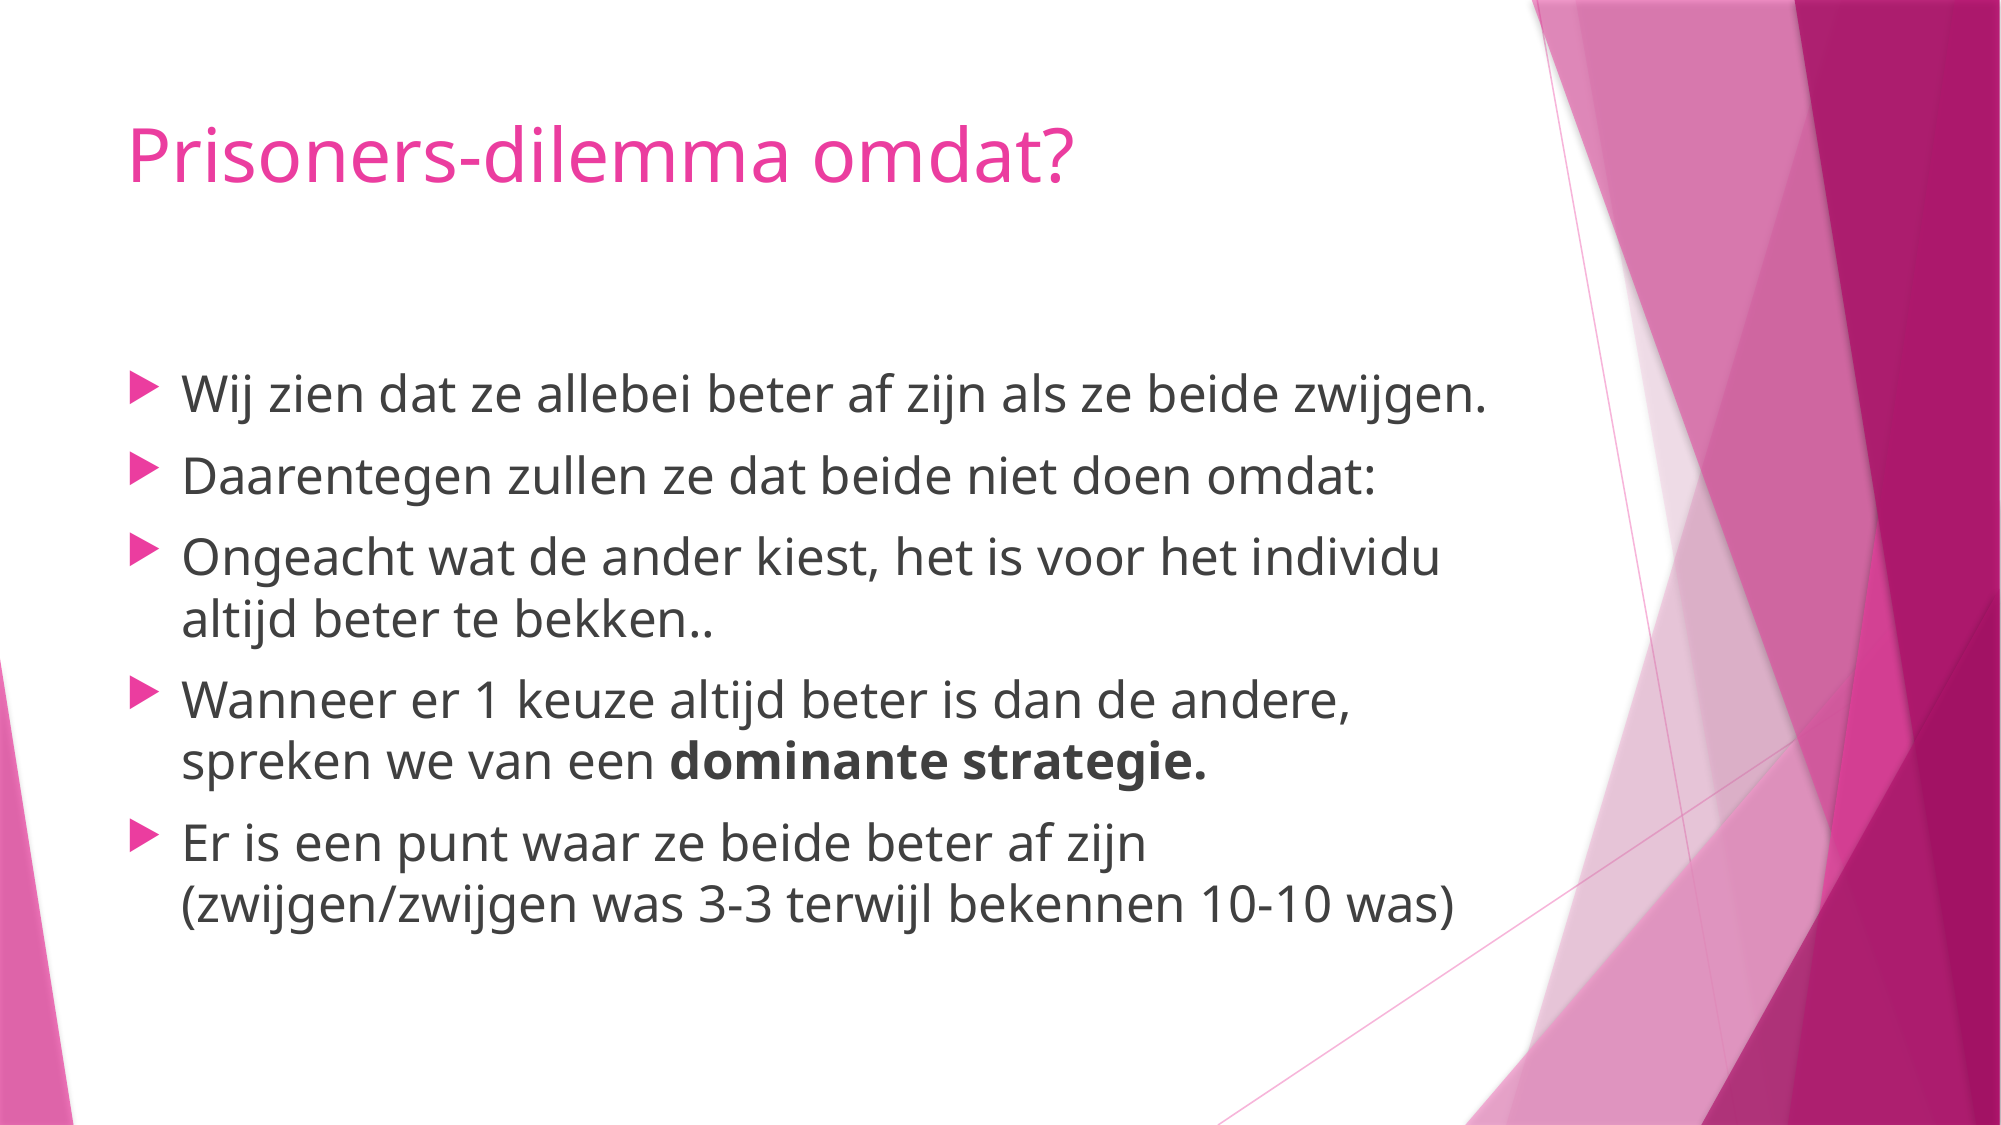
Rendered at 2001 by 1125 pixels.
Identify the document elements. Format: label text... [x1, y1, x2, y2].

title Prisoners-dilemma omdat? [111, 99, 1522, 317]
list Wij zien dat ze allebei beter af zijn als ze beide zwijgen. Daarentegen zullen ze dat beide niet doen omdat: Ongeacht wat de ander kiest, het is voor het individu altijd beter te bekken.. Wanneer er 1 keuze altijd beter is dan de andere, spreken we van een dominante strategie. Er is een punt waar ze beide beter af zijn (zwijgen/zwijgen was 3-3 terwijl bekennen 10-10 was) [111, 354, 1522, 992]
